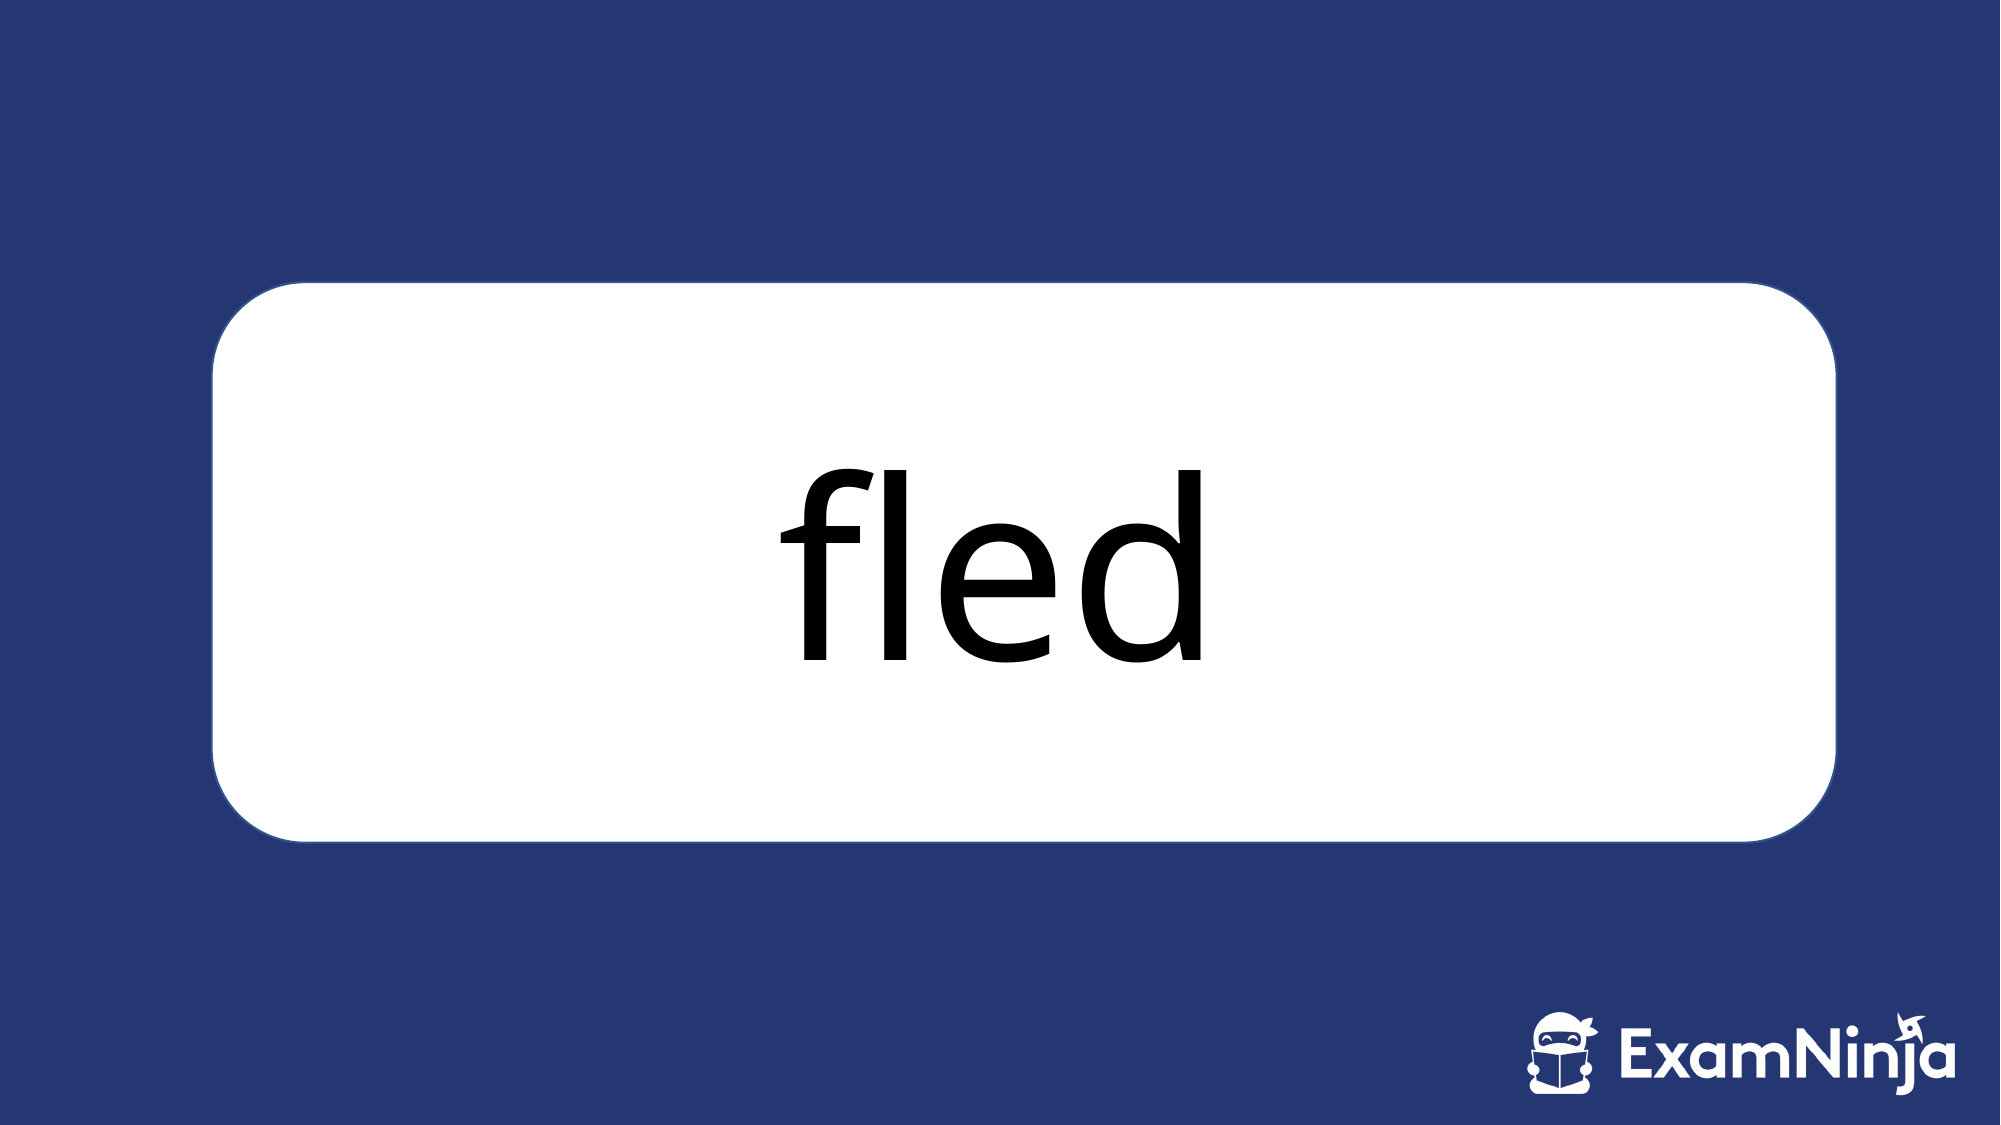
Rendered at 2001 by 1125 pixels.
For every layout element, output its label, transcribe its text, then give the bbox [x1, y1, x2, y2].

text_box fled [143, 403, 1857, 719]
text_box [210, 719, 1838, 844]
text_box [210, 281, 1838, 403]
picture [1501, 1003, 1979, 1102]
